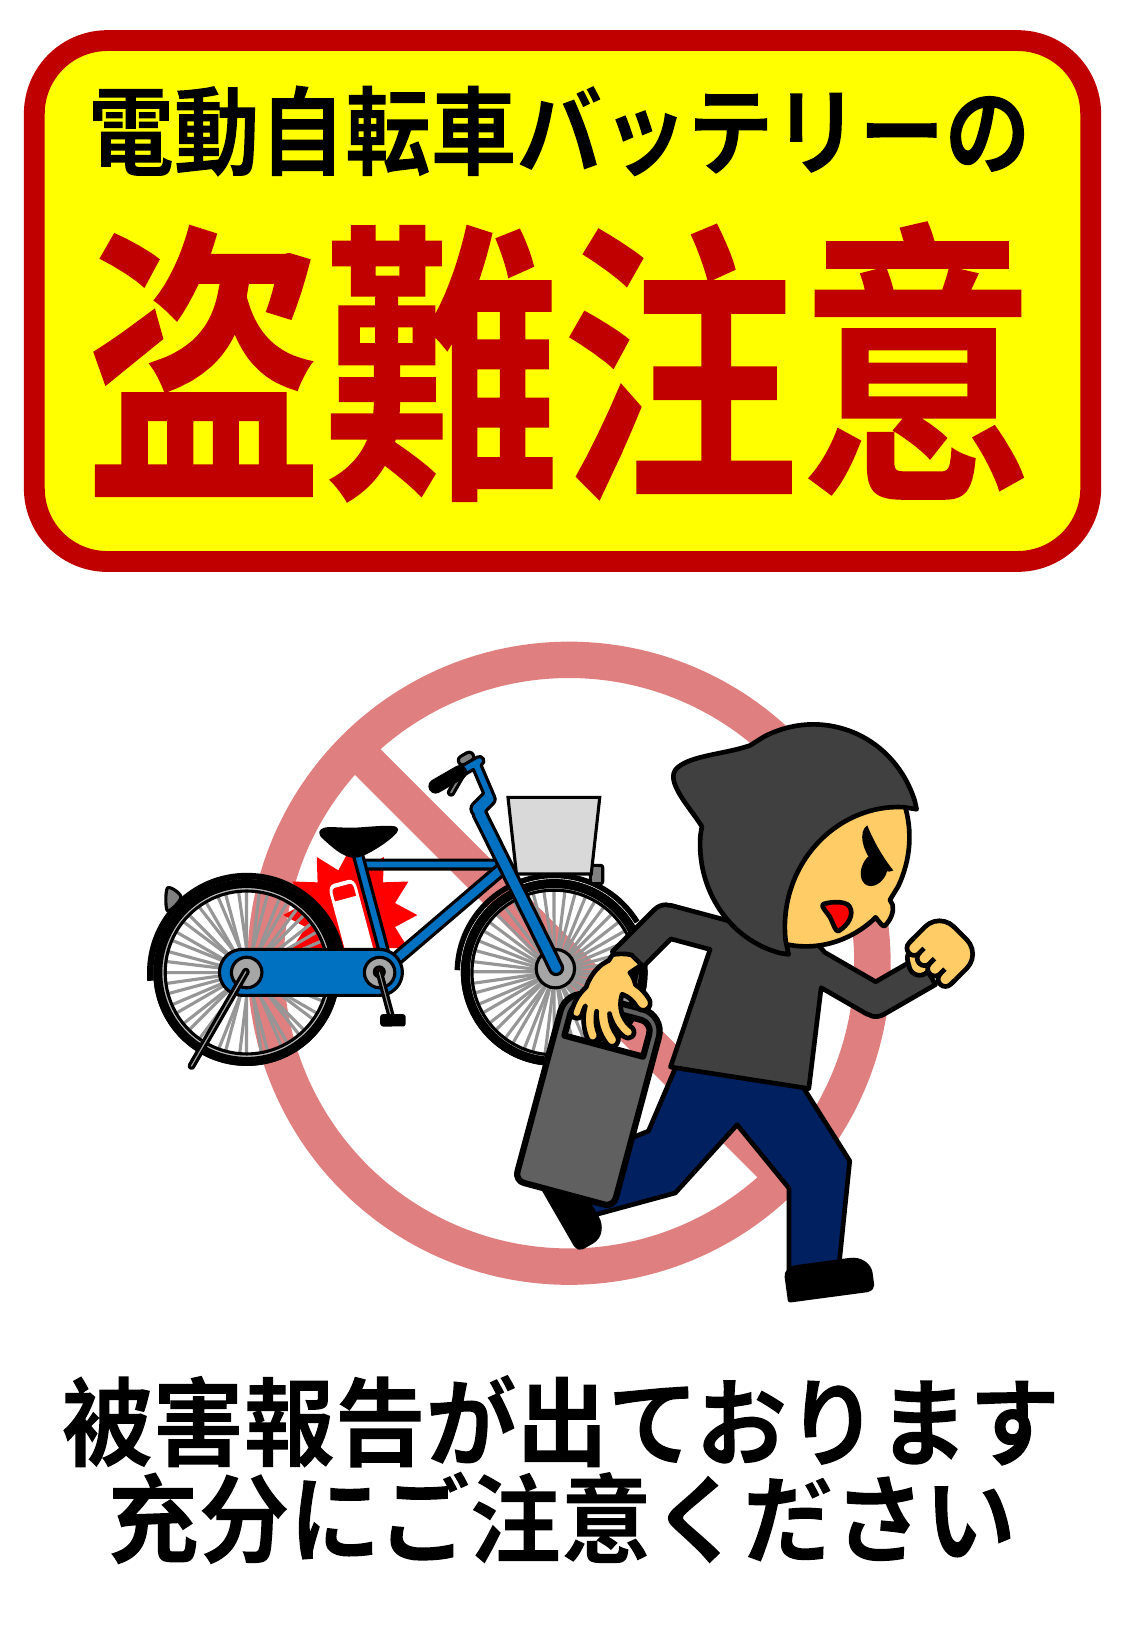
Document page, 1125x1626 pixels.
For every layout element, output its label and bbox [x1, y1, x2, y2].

text_box [32, 38, 1093, 564]
text_box [148, 641, 970, 1295]
